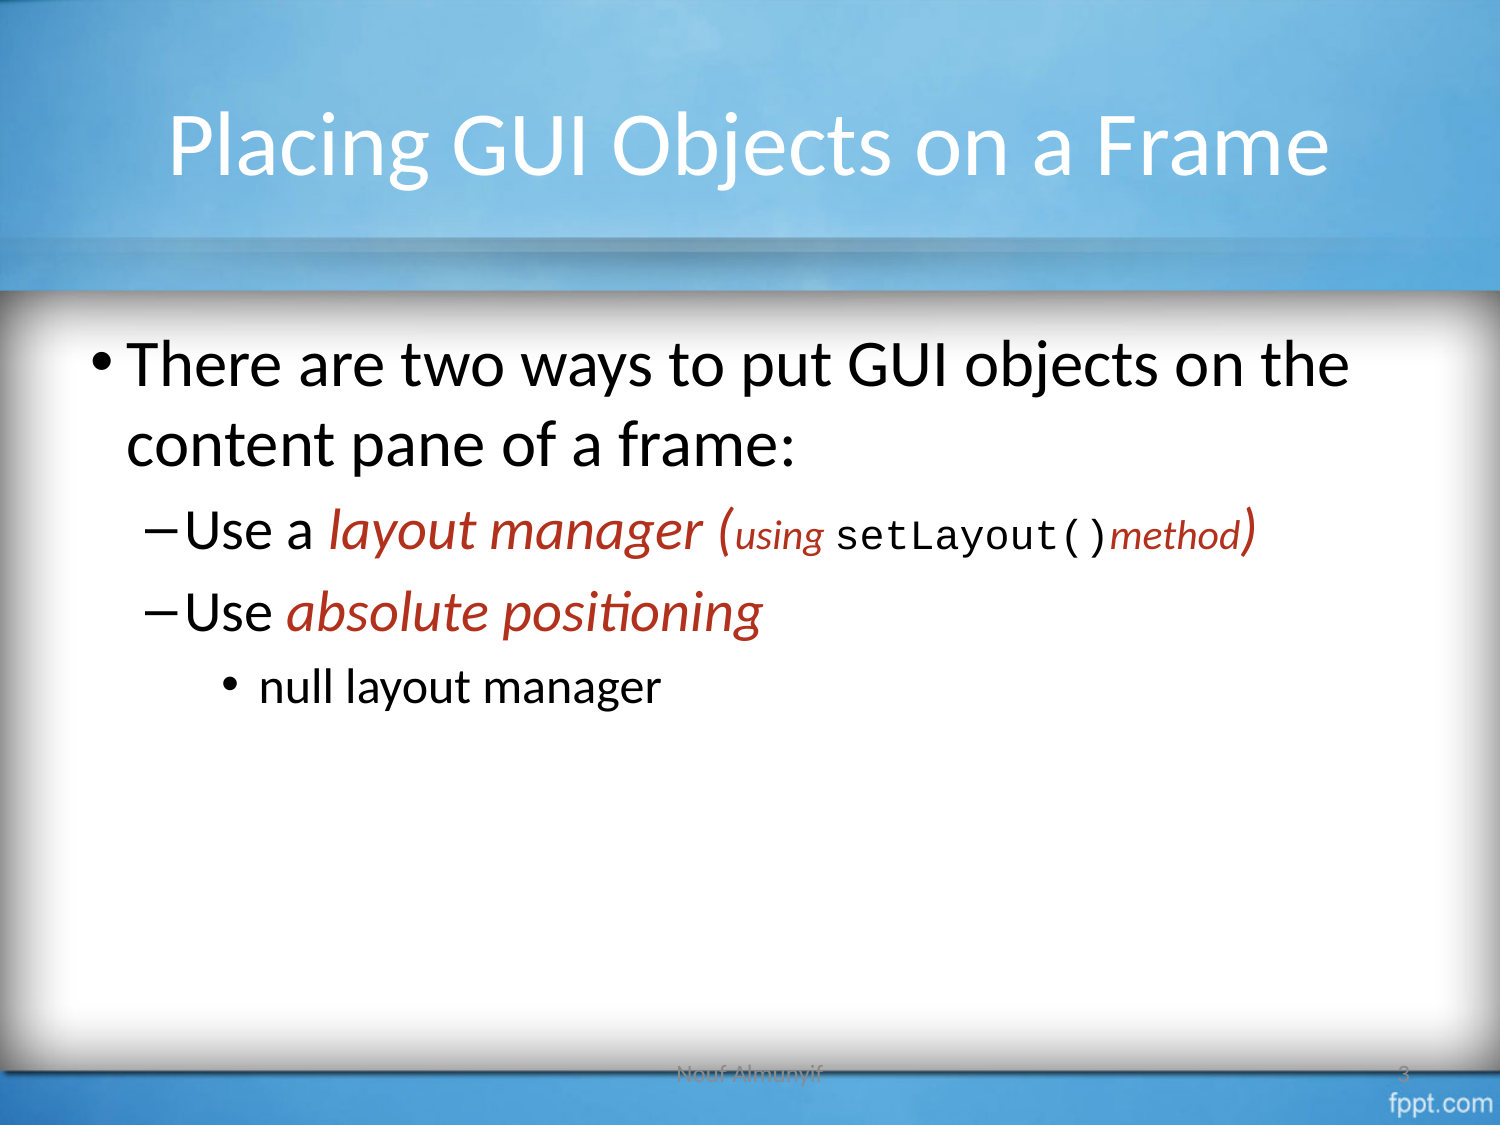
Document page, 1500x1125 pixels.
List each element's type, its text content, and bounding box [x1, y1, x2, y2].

list There are two ways to put GUI objects on the content pane of a frame: Use a layout manager (using setLayout()method) Use absolute positioning null layout manager [75, 312, 1425, 1005]
footer Nouf Almunyif [512, 1042, 988, 1103]
picture [0, 0, 1500, 1125]
title Placing GUI Objects on a Frame [75, 45, 1425, 233]
slide_number 3 [1074, 1042, 1425, 1103]
